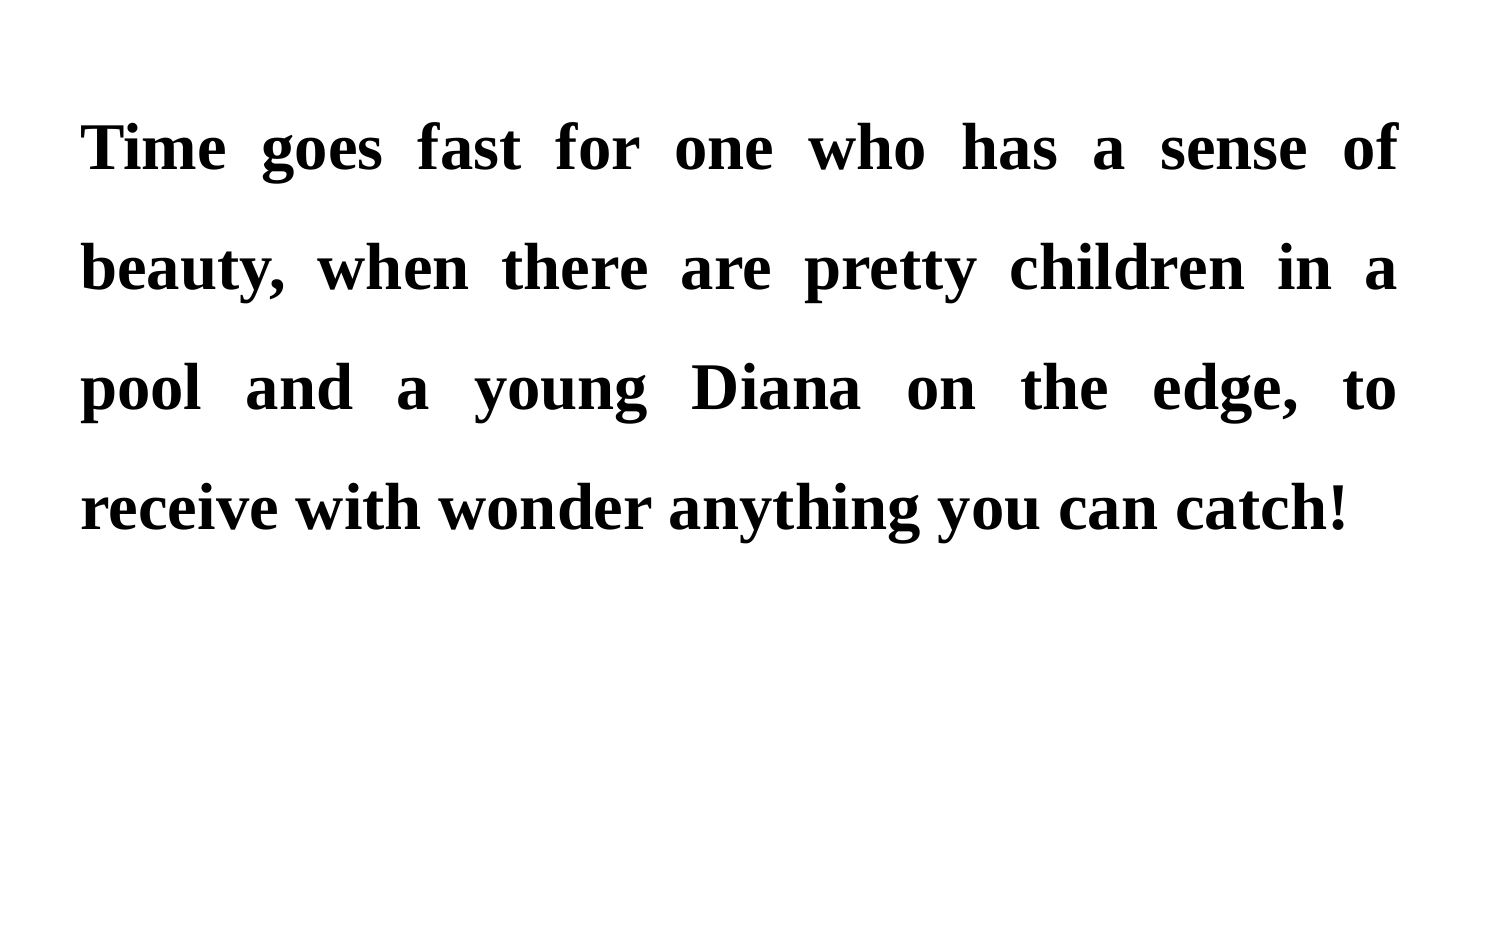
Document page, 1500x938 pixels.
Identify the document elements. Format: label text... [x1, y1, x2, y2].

list Time goes fast for one who has a sense of beauty, when there are pretty children in a pool and a young Diana on the edge, to receive with wonder anything you can catch! [64, 55, 1415, 331]
